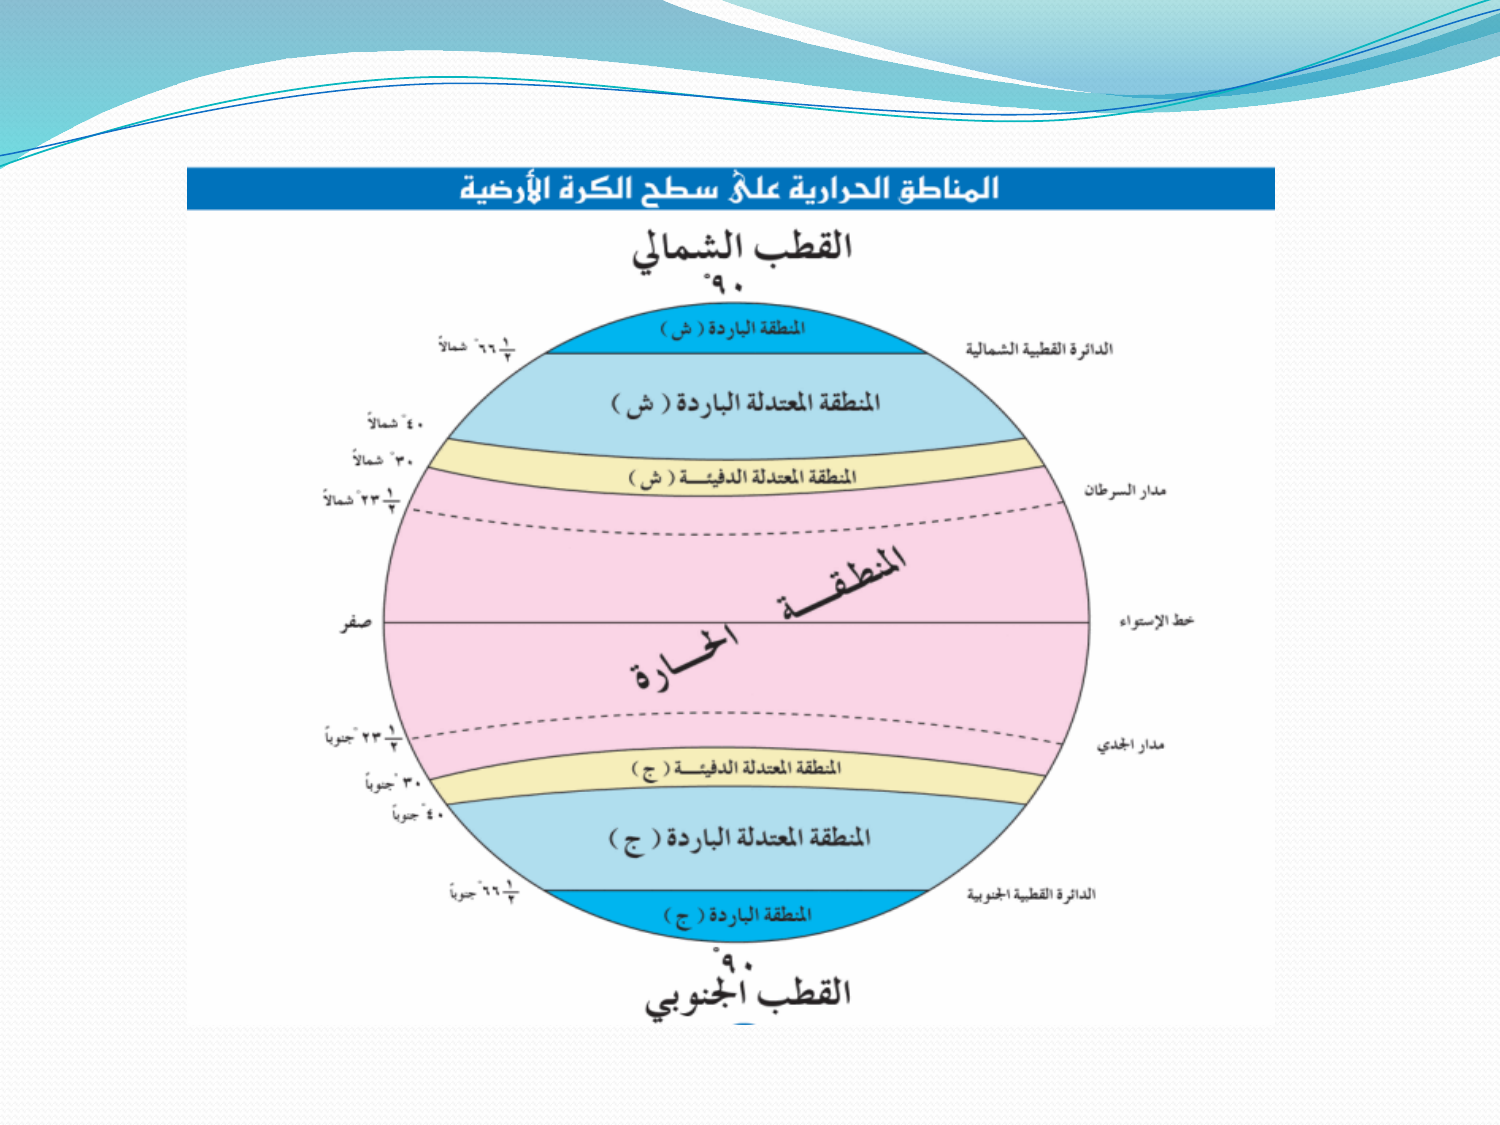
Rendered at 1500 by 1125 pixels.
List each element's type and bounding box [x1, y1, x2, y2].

list [187, 162, 1276, 1026]
